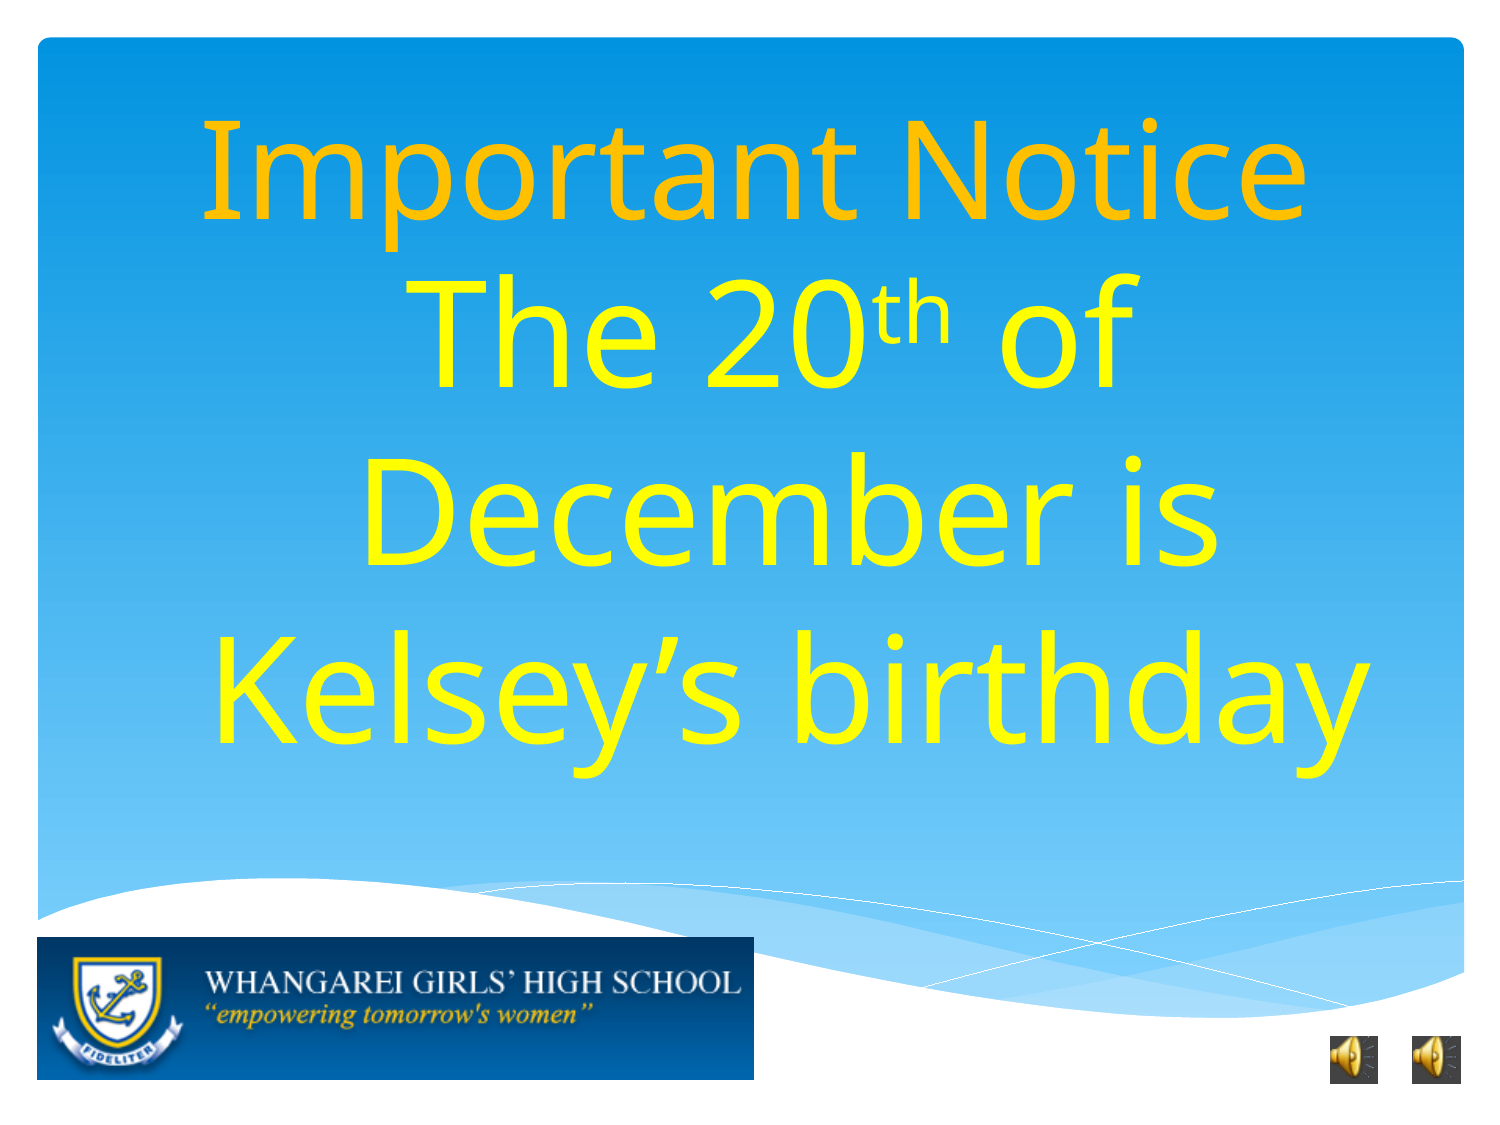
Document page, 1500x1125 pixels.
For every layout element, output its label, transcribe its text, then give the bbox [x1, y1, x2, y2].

picture [1328, 1034, 1380, 1086]
picture [1411, 1034, 1462, 1086]
text_box Important Notice [149, 37, 1362, 255]
picture [37, 937, 754, 1080]
text_box The 20th of December is Kelsey’s birthday [149, 231, 1391, 963]
